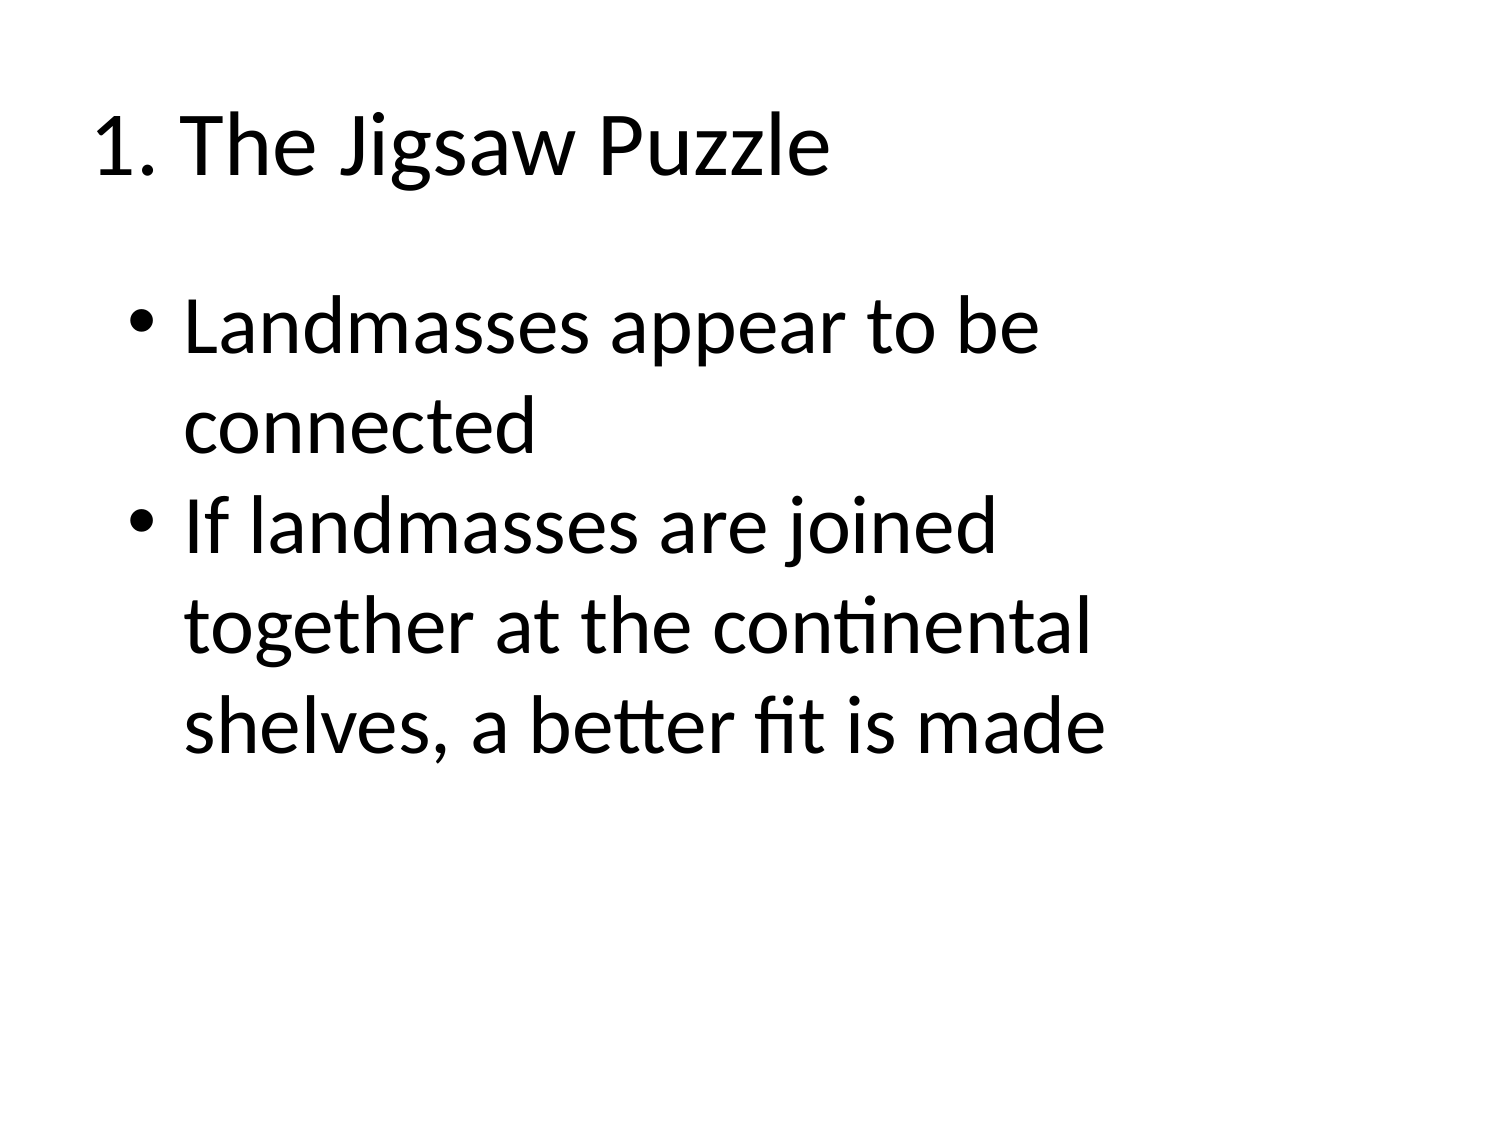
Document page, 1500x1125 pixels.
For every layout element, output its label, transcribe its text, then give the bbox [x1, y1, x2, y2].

text_box Landmasses appear to be connected If landmasses are joined together at the continental shelves, a better fit is made [112, 262, 1225, 1005]
text_box 1. The Jigsaw Puzzle [75, 45, 1425, 233]
